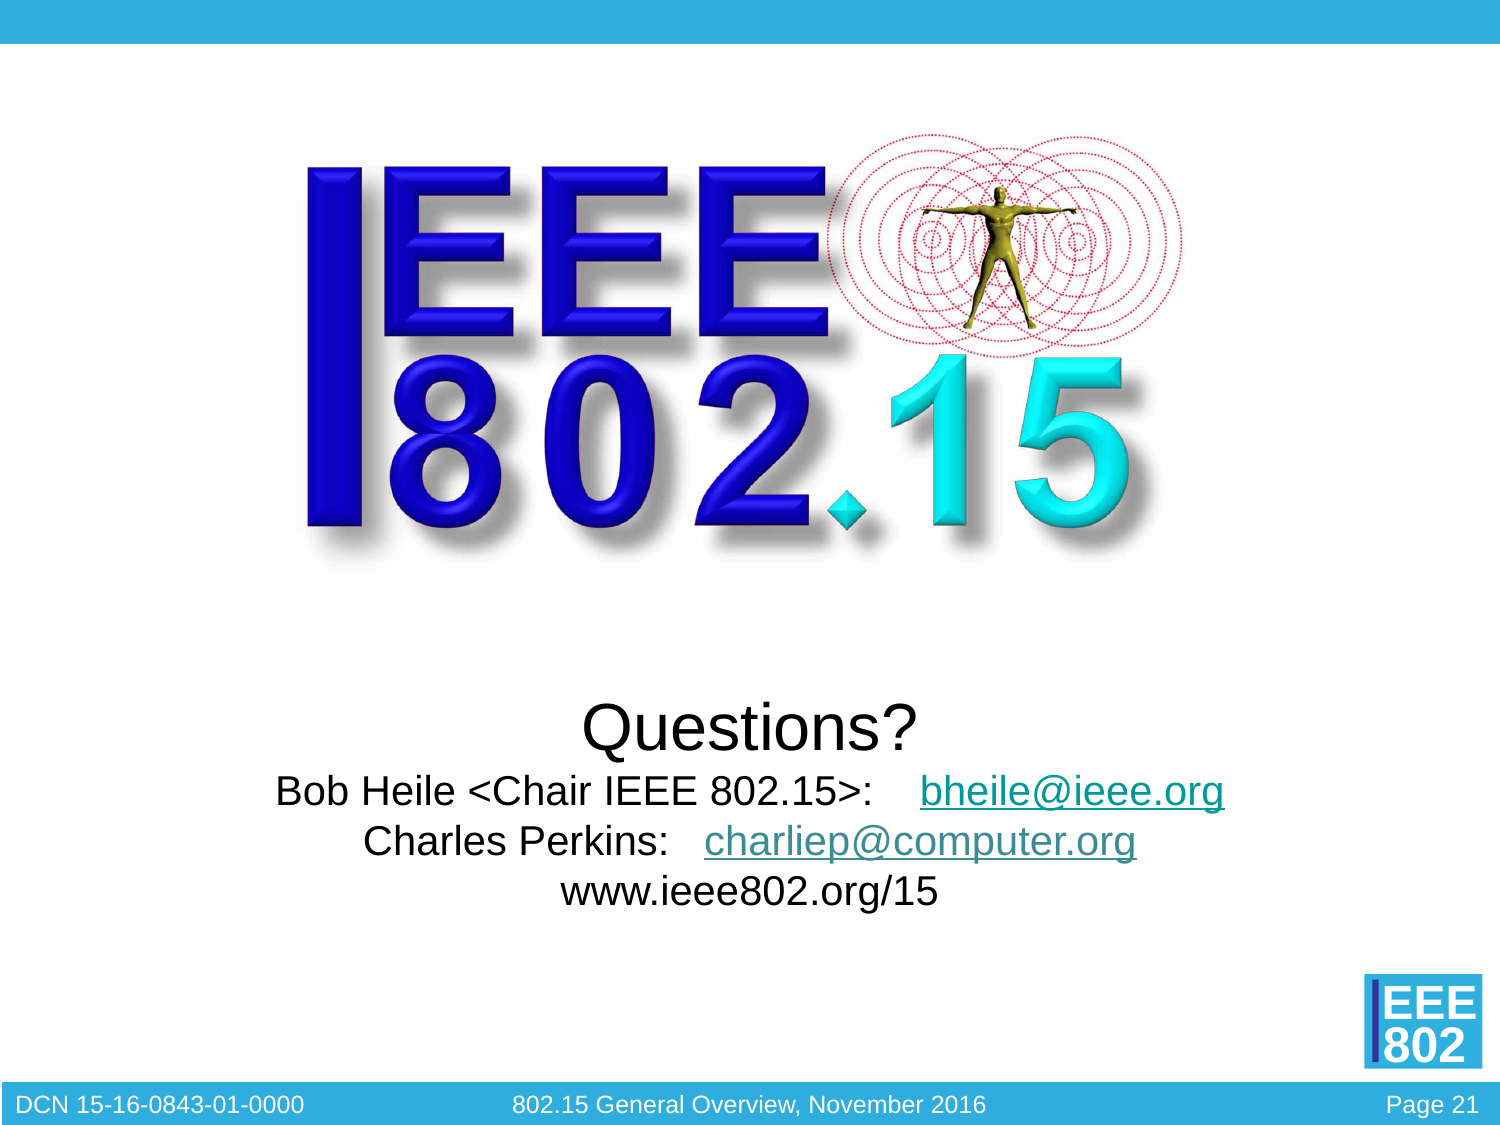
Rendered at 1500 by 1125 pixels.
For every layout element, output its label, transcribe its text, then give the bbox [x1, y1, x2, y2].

picture [244, 101, 1200, 597]
title Questions? Bob Heile <Chair IEEE 802.15>: bheile@ieee.org Charles Perkins: charliep@computer.org www.ieee802.org/15 [112, 621, 1388, 976]
